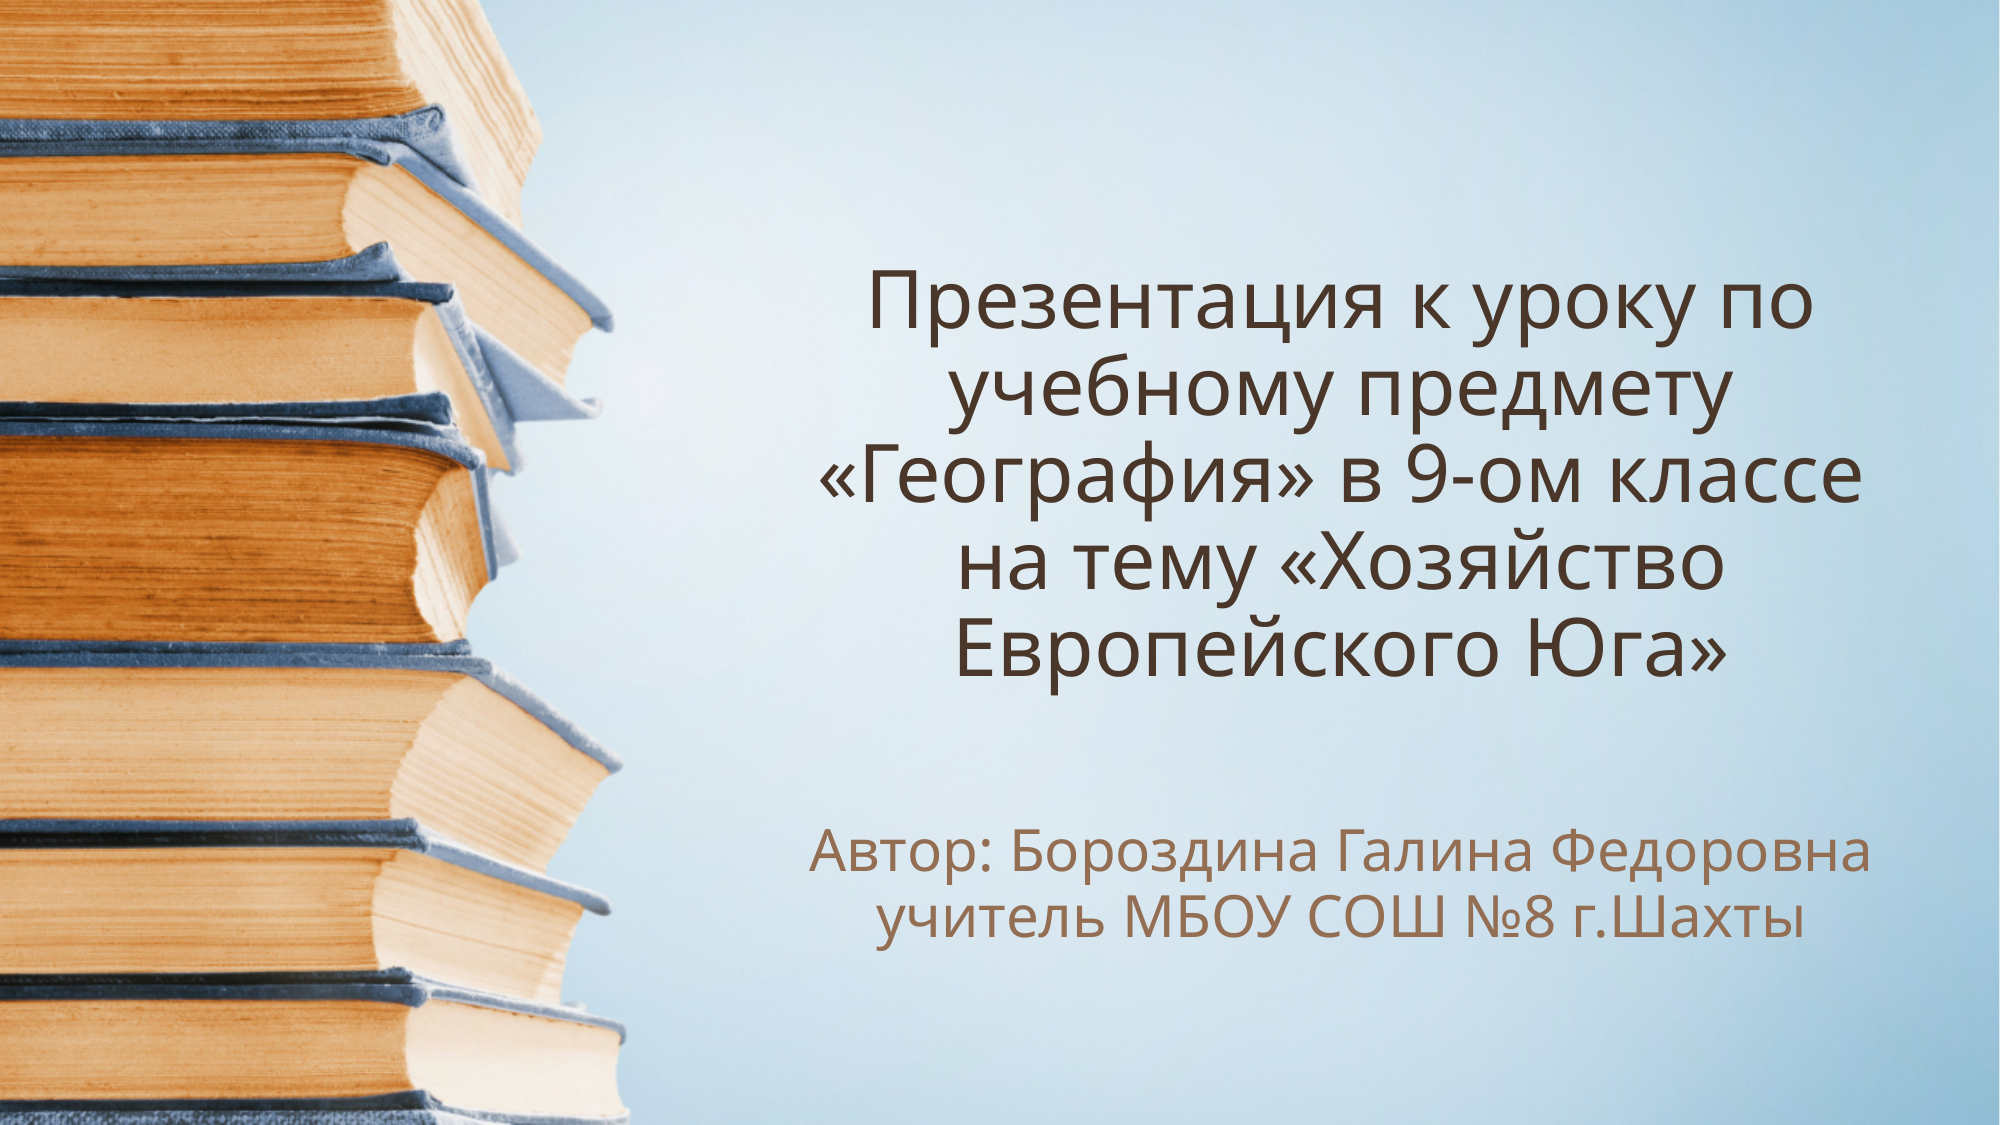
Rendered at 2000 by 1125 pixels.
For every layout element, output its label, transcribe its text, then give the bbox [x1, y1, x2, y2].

picture [0, 0, 2000, 1125]
subtitle Автор: Бороздина Галина Федоровна учитель МБОУ СОШ №8 г.Шахты [766, 808, 1917, 1013]
title Презентация к уроку по учебному предмету «География» в 9-ом классе на тему «Хозяйство Европейского Юга» [766, 245, 1917, 705]
